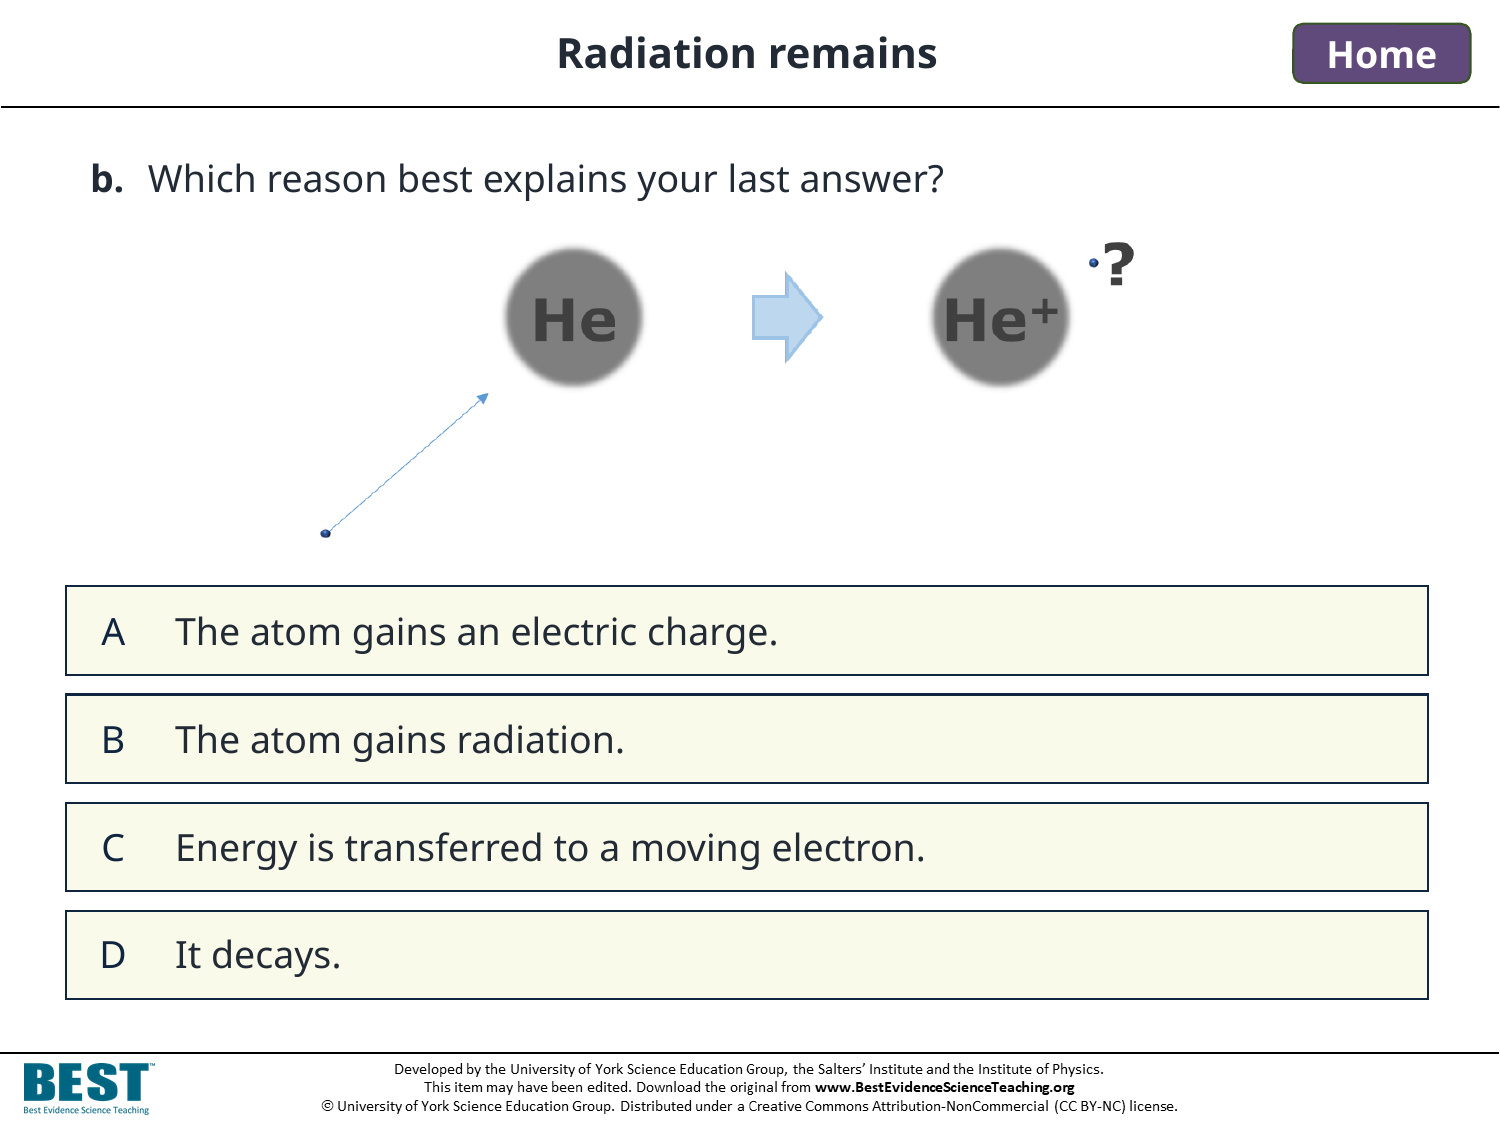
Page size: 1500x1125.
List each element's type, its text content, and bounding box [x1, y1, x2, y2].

text_box Home [1292, 22, 1472, 84]
text_box Radiation remains [23, 4, 1471, 99]
picture [0, 106, 1500, 1125]
